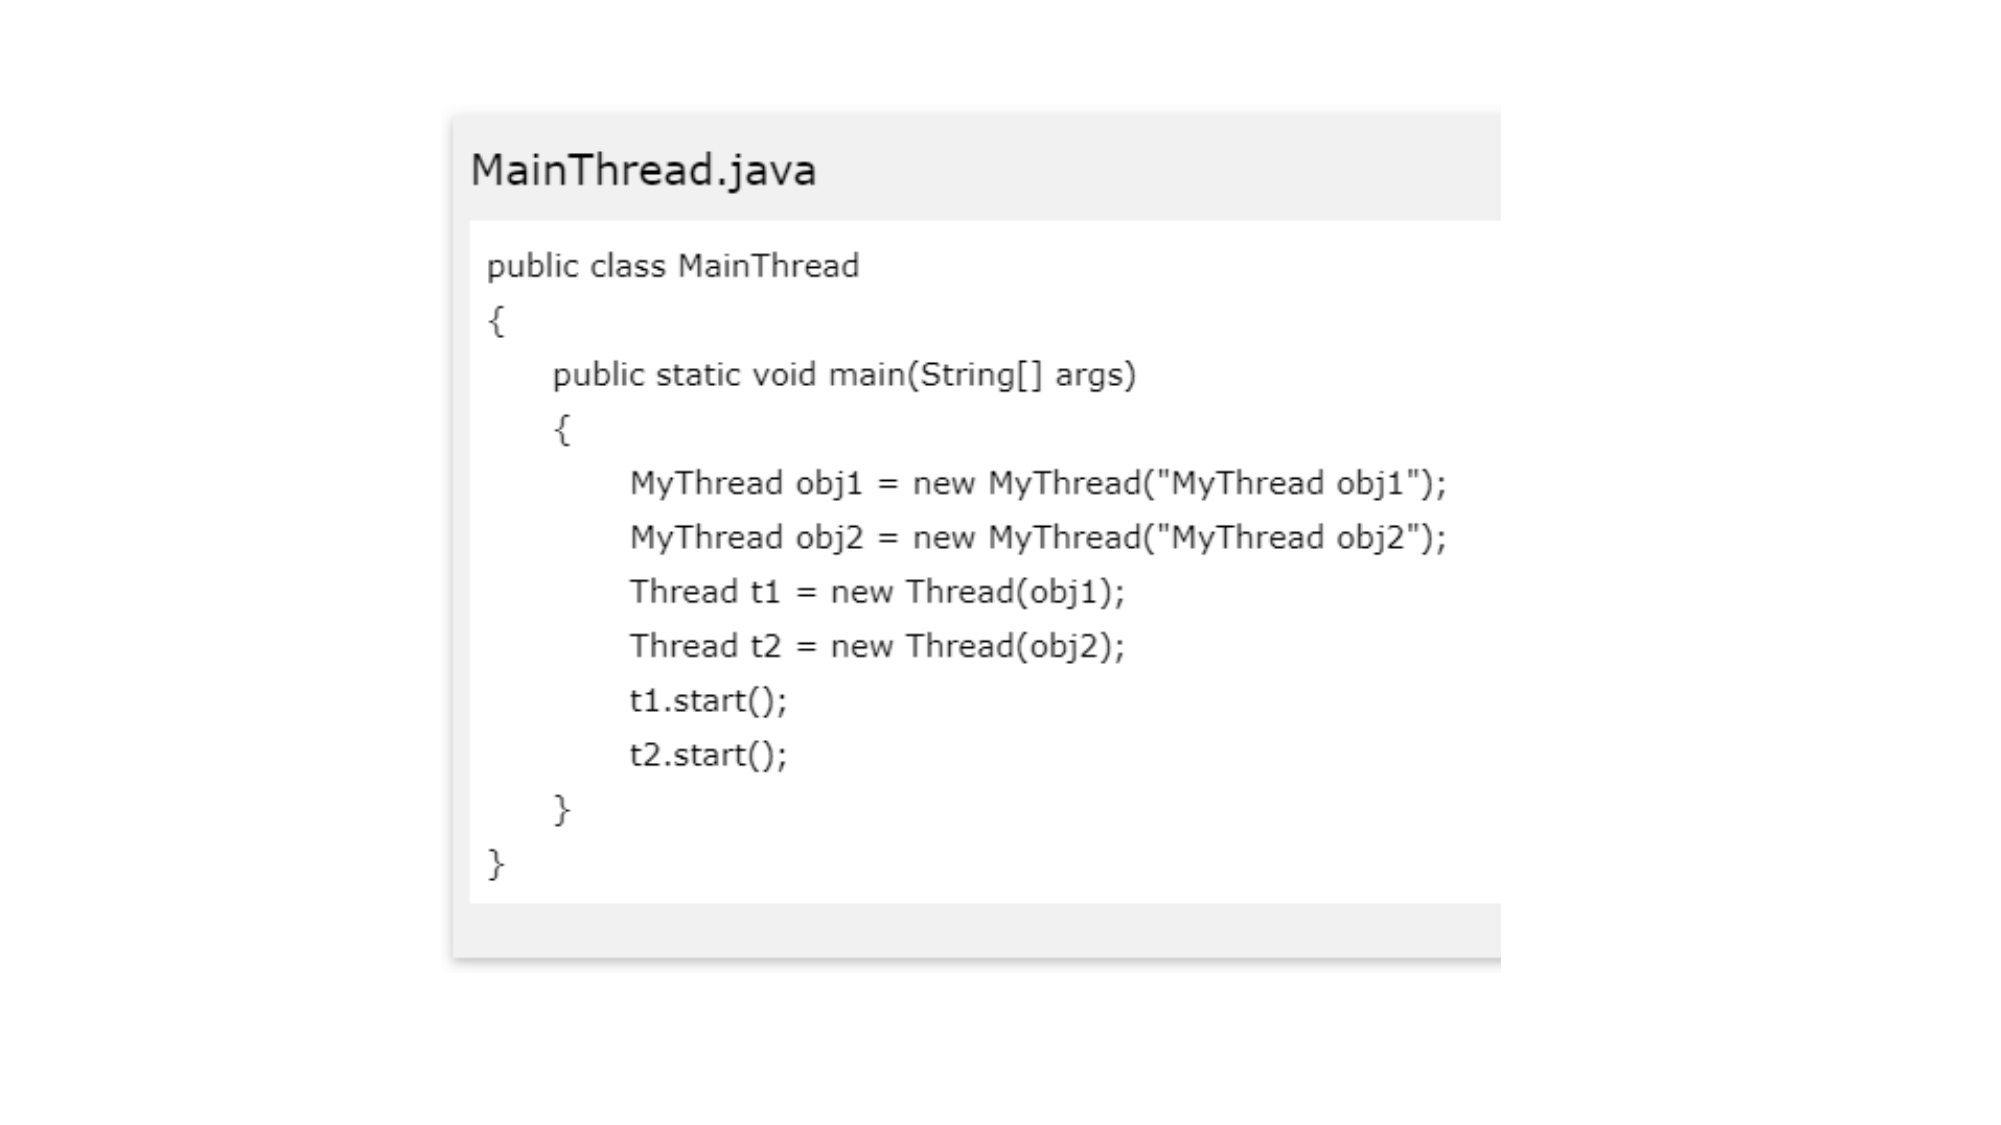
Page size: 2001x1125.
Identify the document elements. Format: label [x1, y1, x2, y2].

picture [441, 104, 1501, 973]
